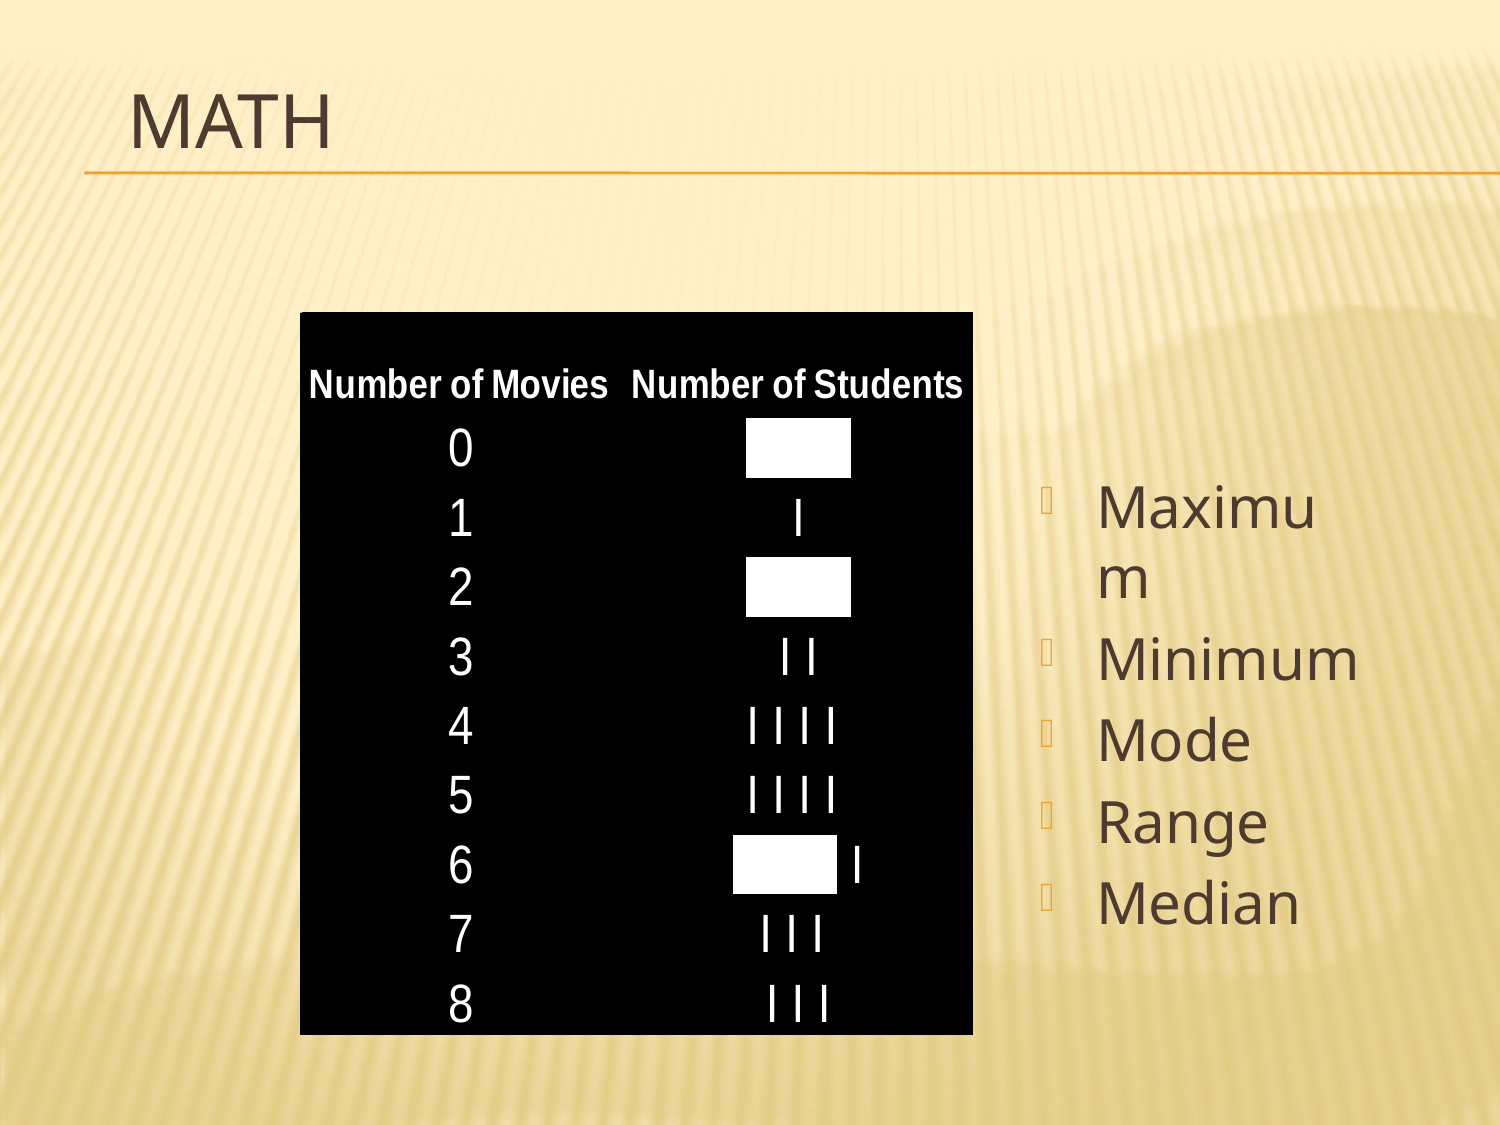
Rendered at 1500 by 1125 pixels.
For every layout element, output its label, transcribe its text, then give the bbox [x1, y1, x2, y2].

list Maximum Minimum Mode Range Median [1025, 462, 1375, 938]
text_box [299, 312, 976, 1038]
title Math [112, 24, 1388, 213]
